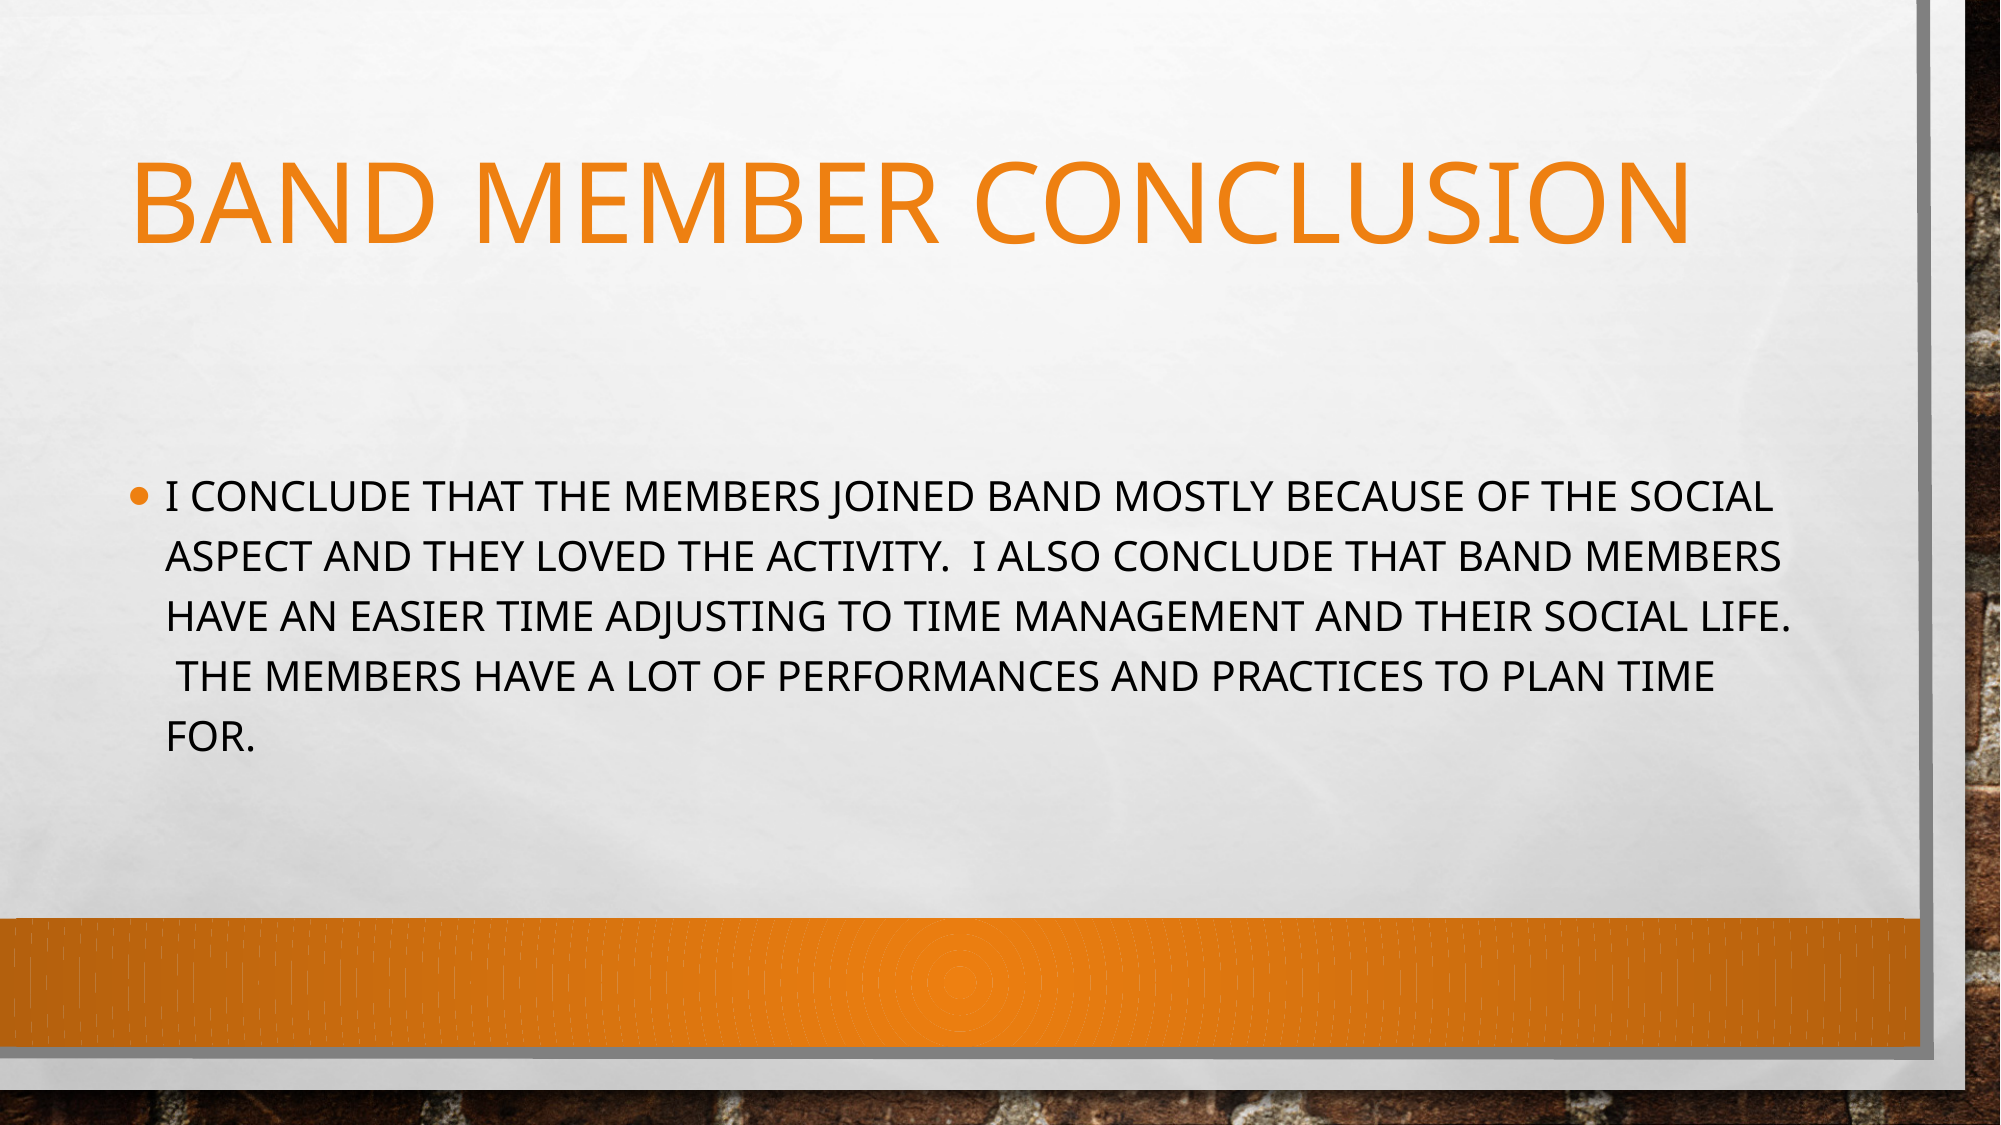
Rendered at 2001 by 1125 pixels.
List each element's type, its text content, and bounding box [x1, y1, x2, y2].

picture [0, 0, 2000, 1125]
title Band Member conclusion [112, 112, 1818, 302]
list I conclude that the members joined band mostly because of the social aspect and they loved the activity. I also conclude that band members have an easier time adjusting to time management and their social life. The members have a lot of performances and practices to plan time for. [112, 338, 1818, 882]
